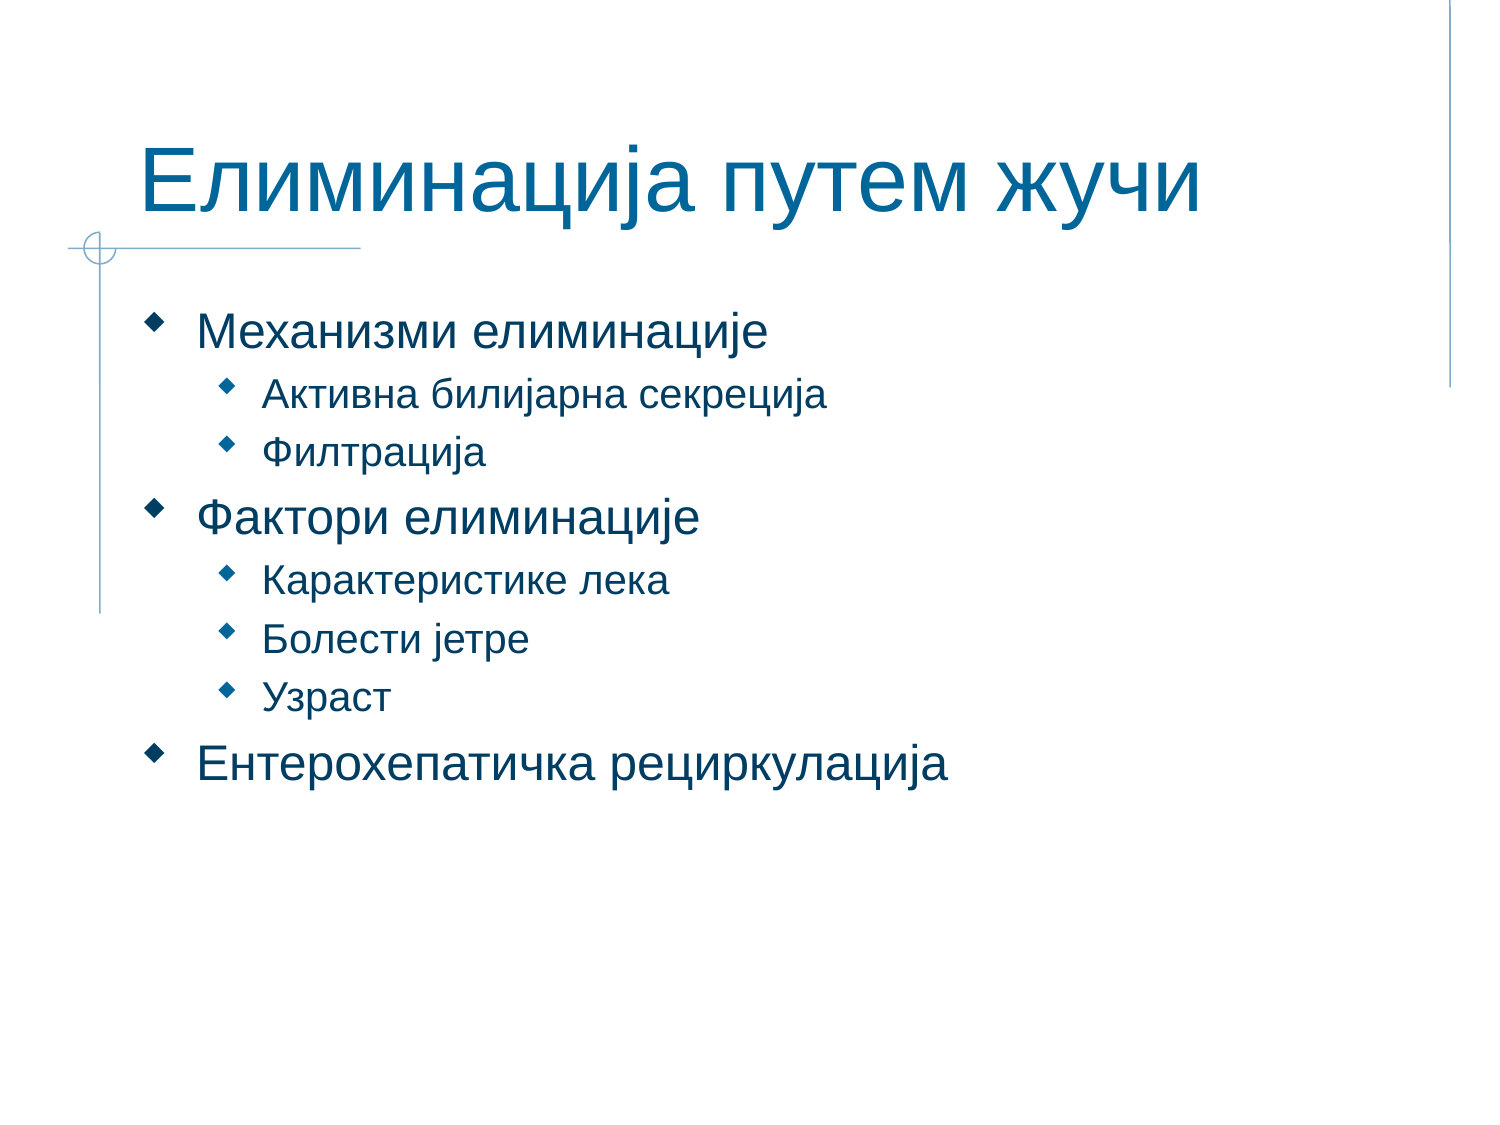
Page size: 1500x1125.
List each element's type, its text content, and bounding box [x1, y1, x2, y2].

list Механизми елиминације Активна билијарна секреција Филтрација Фактори елиминације Карактеристике лека Болести јетре Узраст Ентерохепатичка рециркулација [124, 290, 1400, 1026]
title Елиминација путем жучи [123, 49, 1400, 238]
